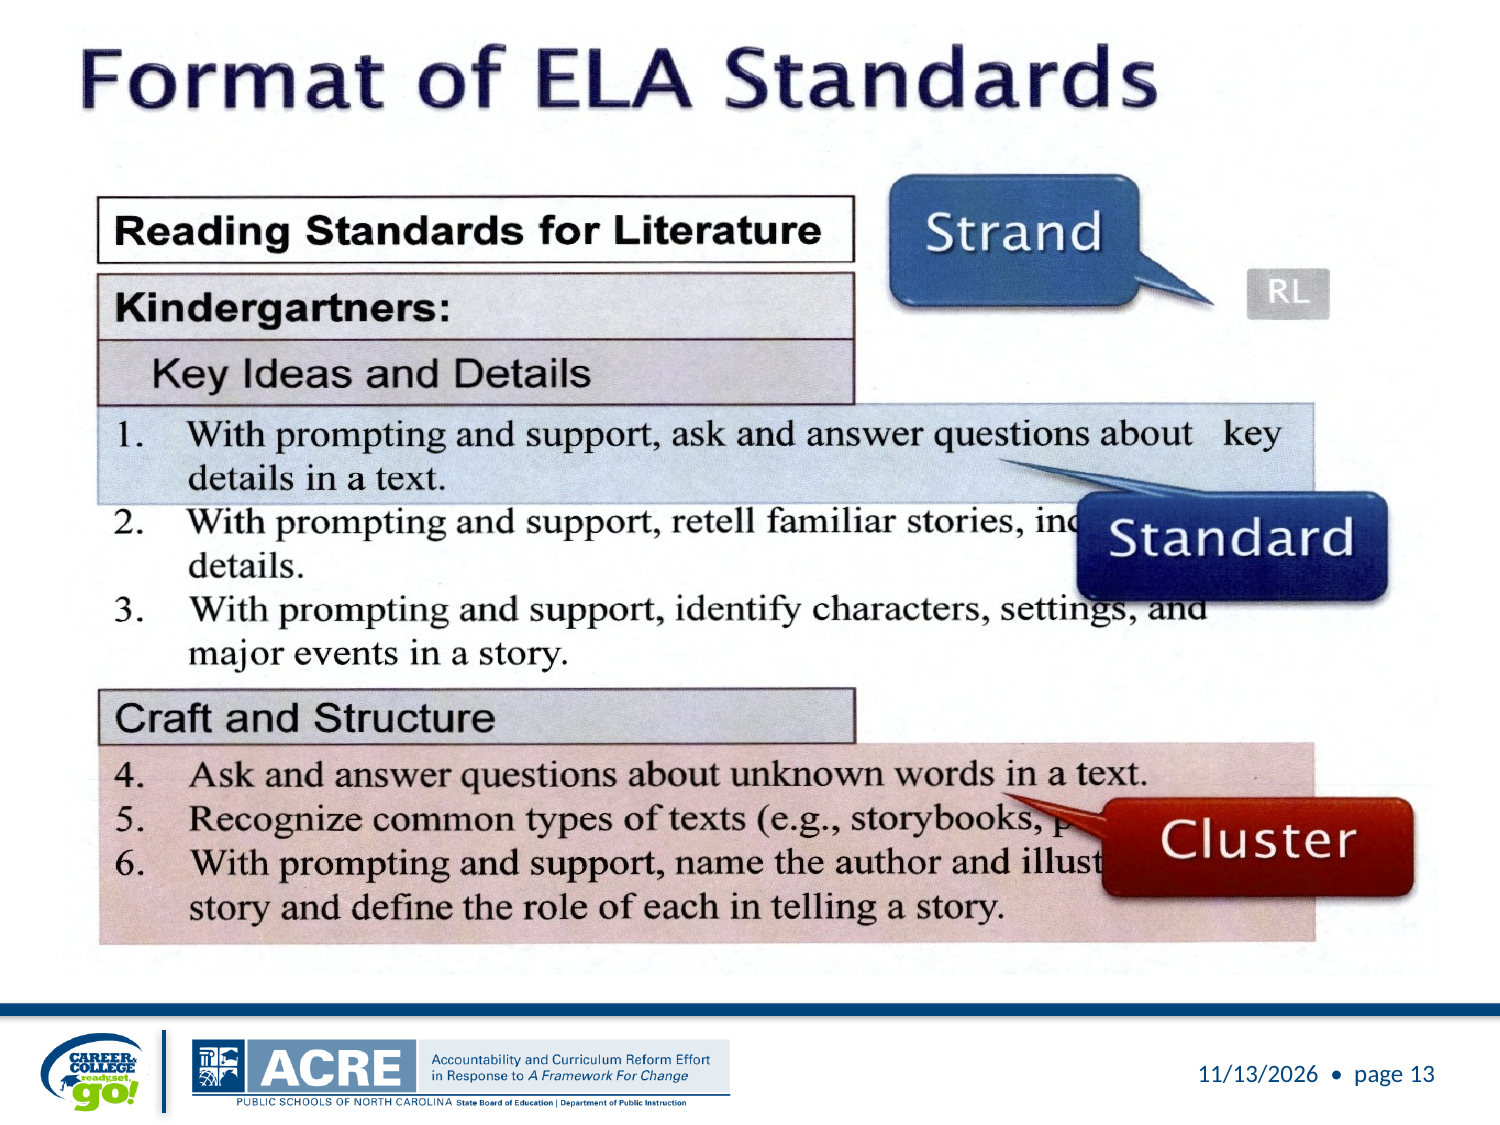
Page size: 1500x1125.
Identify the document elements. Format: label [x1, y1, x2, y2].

slide_number [1137, 1042, 1450, 1103]
picture [37, 1029, 152, 1115]
picture [62, 24, 1438, 976]
picture [174, 1017, 744, 1125]
